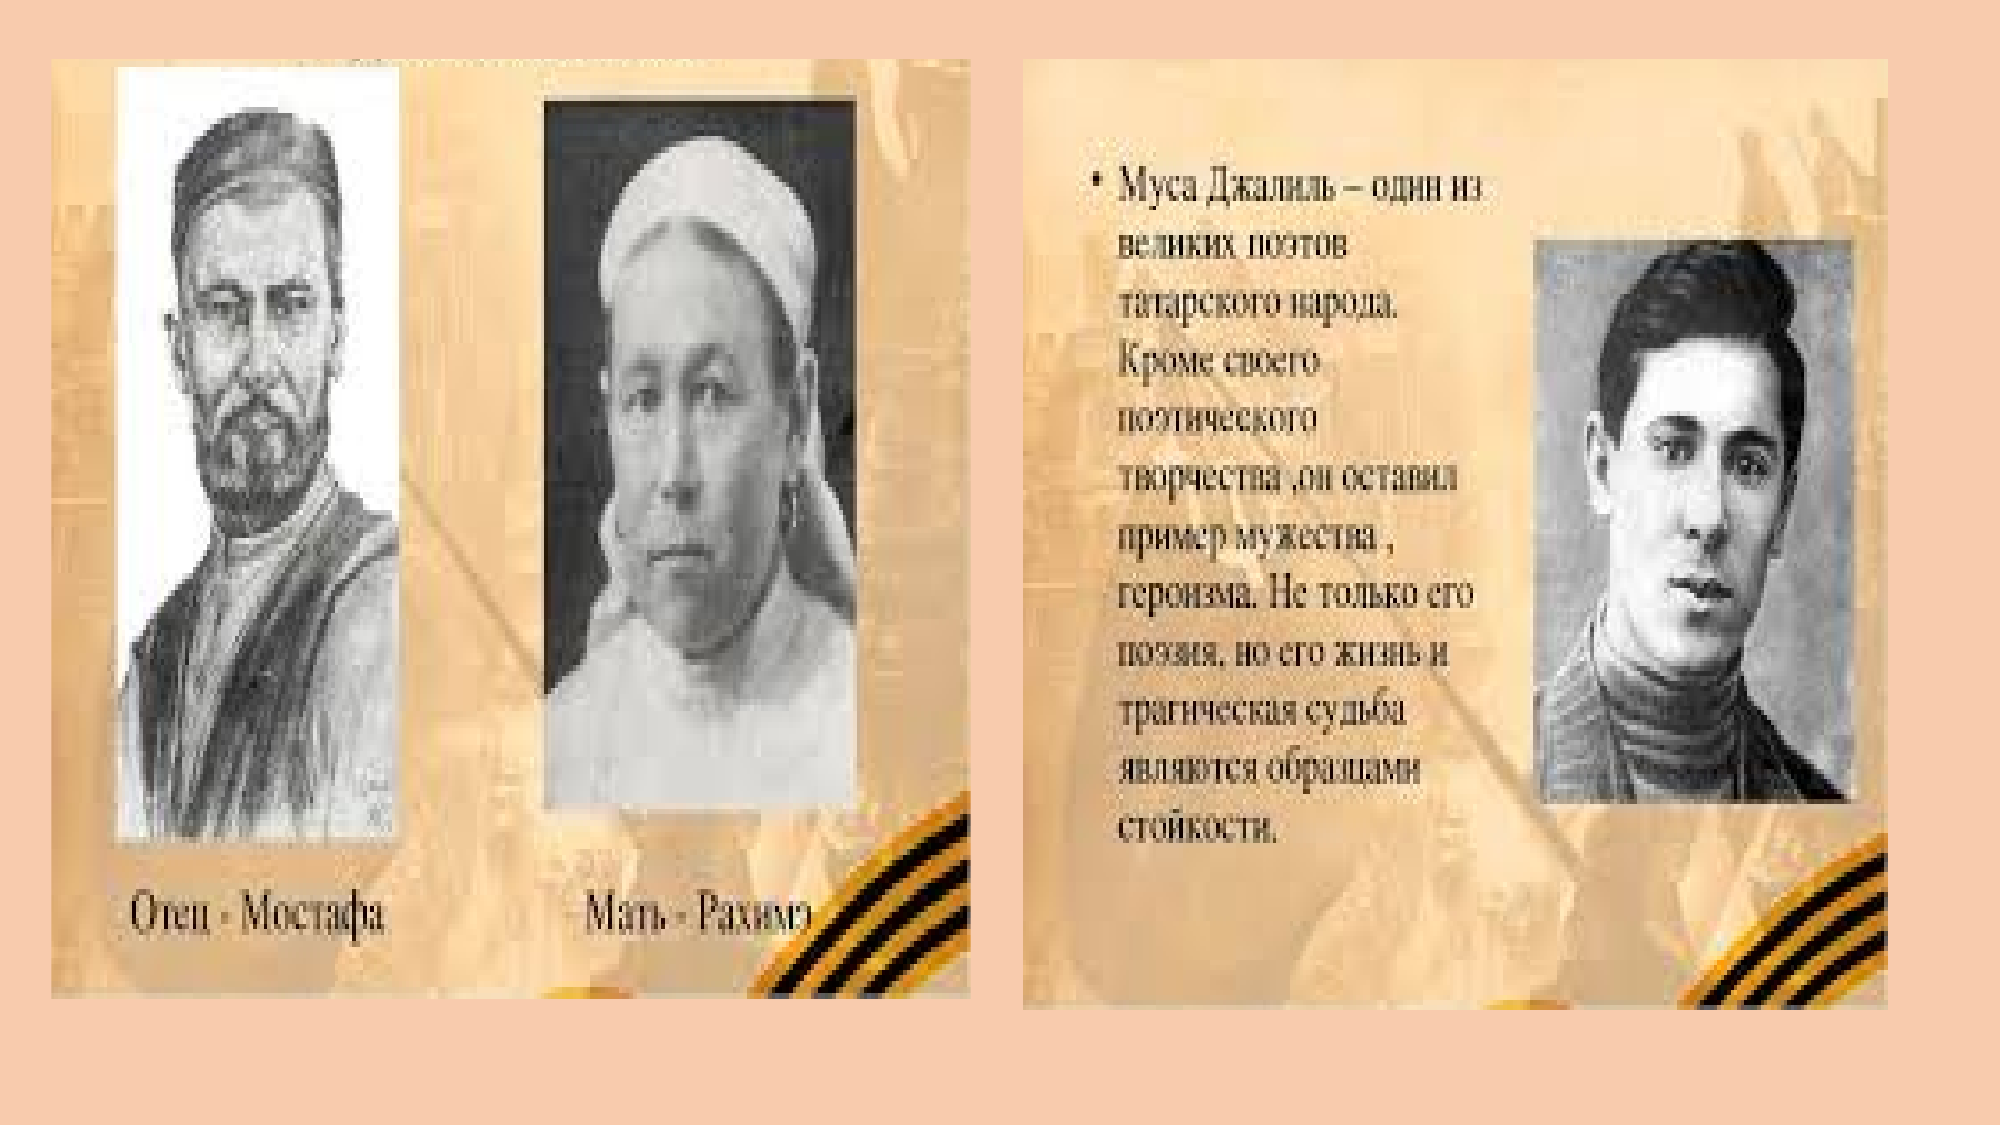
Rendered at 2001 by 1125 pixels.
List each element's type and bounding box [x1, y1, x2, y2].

list [51, 59, 971, 1000]
picture [1023, 59, 1888, 1010]
